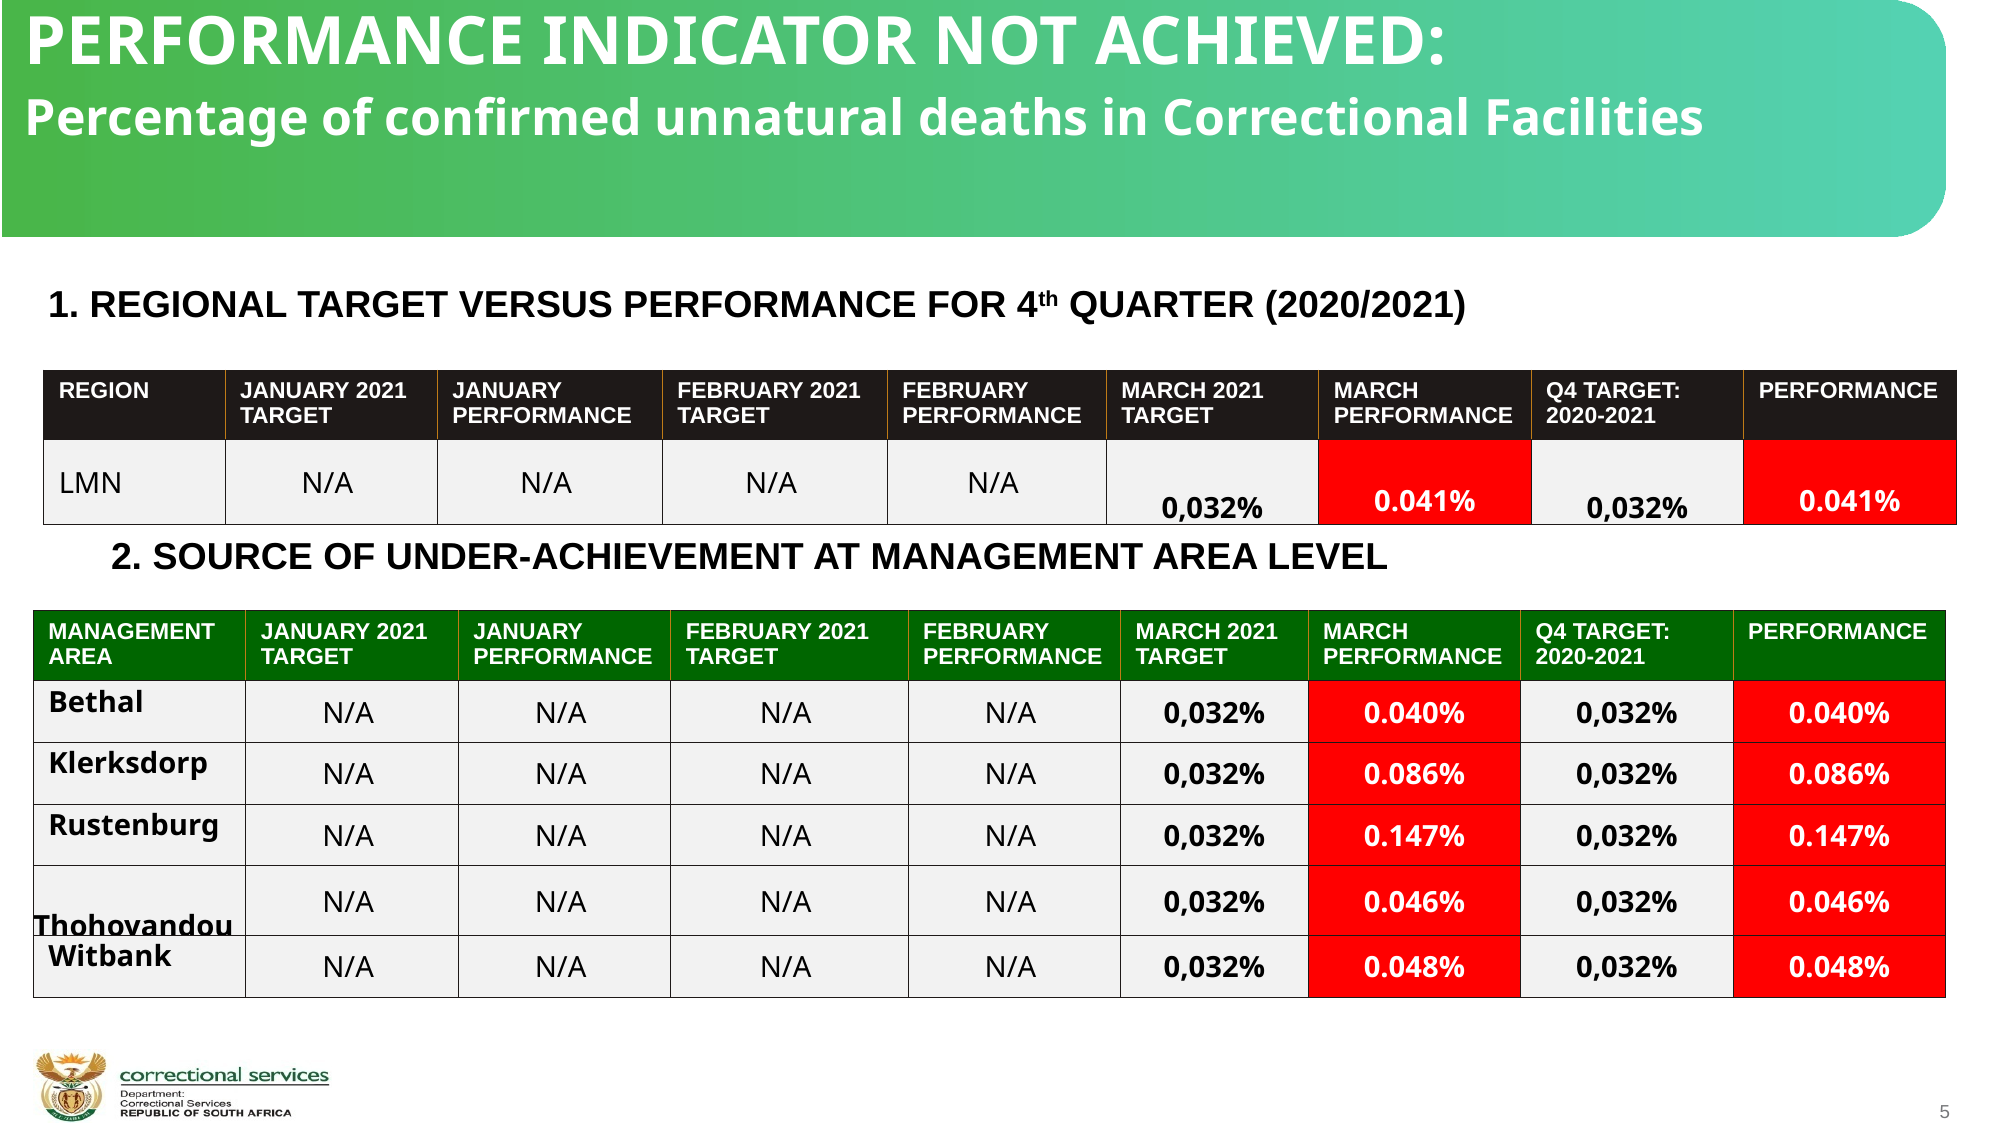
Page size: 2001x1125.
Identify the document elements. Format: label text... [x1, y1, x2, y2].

table_cell N/A [459, 681, 670, 742]
table_cell Bethal [34, 681, 245, 742]
table_cell N/A [246, 743, 458, 804]
table_header MANAGEMENT AREA [34, 611, 245, 680]
table_cell N/A [888, 440, 1106, 524]
table_header JANUARY 2021 TARGET [226, 371, 437, 439]
table_cell 0,032% [1121, 743, 1308, 804]
table_cell 0,032% [1521, 805, 1733, 865]
table_cell Thohoyandou [34, 866, 245, 935]
table_cell 0,032% [1121, 805, 1308, 865]
table_header PERFORMANCE [1744, 371, 1956, 439]
table_cell 0,032% [1121, 681, 1308, 742]
table_cell 0.048% [1309, 936, 1520, 997]
table_cell 0.041% [1319, 440, 1531, 524]
table_cell 0,032% [1521, 743, 1733, 804]
table_cell N/A [246, 936, 458, 997]
table_cell LMN [44, 440, 225, 524]
table_cell 0.040% [1309, 681, 1520, 742]
table_header FEBRUARY 2021 TARGET [671, 611, 908, 680]
table_cell 0.040% [1734, 681, 1945, 742]
table_cell N/A [909, 681, 1120, 742]
table_cell 0.046% [1309, 866, 1520, 935]
table_header Q4 TARGET: 2020-2021 [1532, 371, 1743, 439]
table_cell 0,032% [1521, 936, 1733, 997]
table_cell N/A [909, 866, 1120, 935]
table_cell N/A [671, 805, 908, 865]
table_cell N/A [246, 805, 458, 865]
table_header REGION [44, 371, 225, 439]
table_cell N/A [671, 866, 908, 935]
table_cell 0,032% [1107, 440, 1318, 524]
table_cell 0,032% [1121, 936, 1308, 997]
table_cell 0,032% [1121, 866, 1308, 935]
table_header PERFORMANCE [1734, 611, 1945, 680]
text_box [2, 0, 1946, 237]
table_cell N/A [663, 440, 887, 524]
table_cell 0,032% [1532, 440, 1743, 524]
table_cell N/A [246, 866, 458, 935]
table_cell 0.086% [1309, 743, 1520, 804]
table_header MARCH 2021 TARGET [1121, 611, 1308, 680]
table_cell 0.048% [1734, 936, 1945, 997]
table_cell N/A [671, 743, 908, 804]
table_cell Klerksdorp [34, 743, 245, 804]
table_header FEBRUARY PERFORMANCE [888, 371, 1106, 439]
table_cell Witbank [34, 936, 245, 997]
table_header FEBRUARY PERFORMANCE [909, 611, 1120, 680]
table_cell 0.147% [1734, 805, 1945, 865]
table_cell N/A [246, 681, 458, 742]
text_box 1. REGIONAL TARGET VERSUS PERFORMANCE FOR 4th QUARTER (2020/2021) [33, 272, 1675, 333]
table_cell N/A [226, 440, 437, 524]
table_cell N/A [671, 936, 908, 997]
table_cell Rustenburg [34, 805, 245, 865]
table_cell 0.086% [1734, 743, 1945, 804]
table_cell N/A [909, 743, 1120, 804]
table_header JANUARY PERFORMANCE [438, 371, 662, 439]
table_header JANUARY 2021 TARGET [246, 611, 458, 680]
table_cell N/A [909, 936, 1120, 997]
table_cell 0,032% [1521, 866, 1733, 935]
table_cell N/A [459, 936, 670, 997]
table_header MARCH PERFORMANCE [1309, 611, 1520, 680]
table_cell 0.147% [1309, 805, 1520, 865]
table_header MARCH PERFORMANCE [1319, 371, 1531, 439]
picture [33, 1049, 332, 1123]
table_cell 0.041% [1744, 440, 1956, 524]
table_cell N/A [459, 805, 670, 865]
table_cell 0.046% [1734, 866, 1945, 935]
table_header FEBRUARY 2021 TARGET [663, 371, 887, 439]
text_box PERFORMANCE INDICATOR NOT ACHIEVED: Percentage of confirmed unnatural deaths in Correctional Facilities [10, 0, 1808, 86]
table_cell N/A [438, 440, 662, 524]
text_box 2. SOURCE OF UNDER-ACHIEVEMENT AT MANAGEMENT AREA LEVEL [43, 525, 1544, 585]
table_header MARCH 2021 TARGET [1107, 371, 1318, 439]
table_cell 0,032% [1521, 681, 1733, 742]
table_header JANUARY PERFORMANCE [459, 611, 670, 680]
table_cell N/A [671, 681, 908, 742]
table_cell N/A [909, 805, 1120, 865]
table_cell N/A [459, 743, 670, 804]
table_header Q4 TARGET: 2020-2021 [1521, 611, 1733, 680]
table_cell N/A [459, 866, 670, 935]
